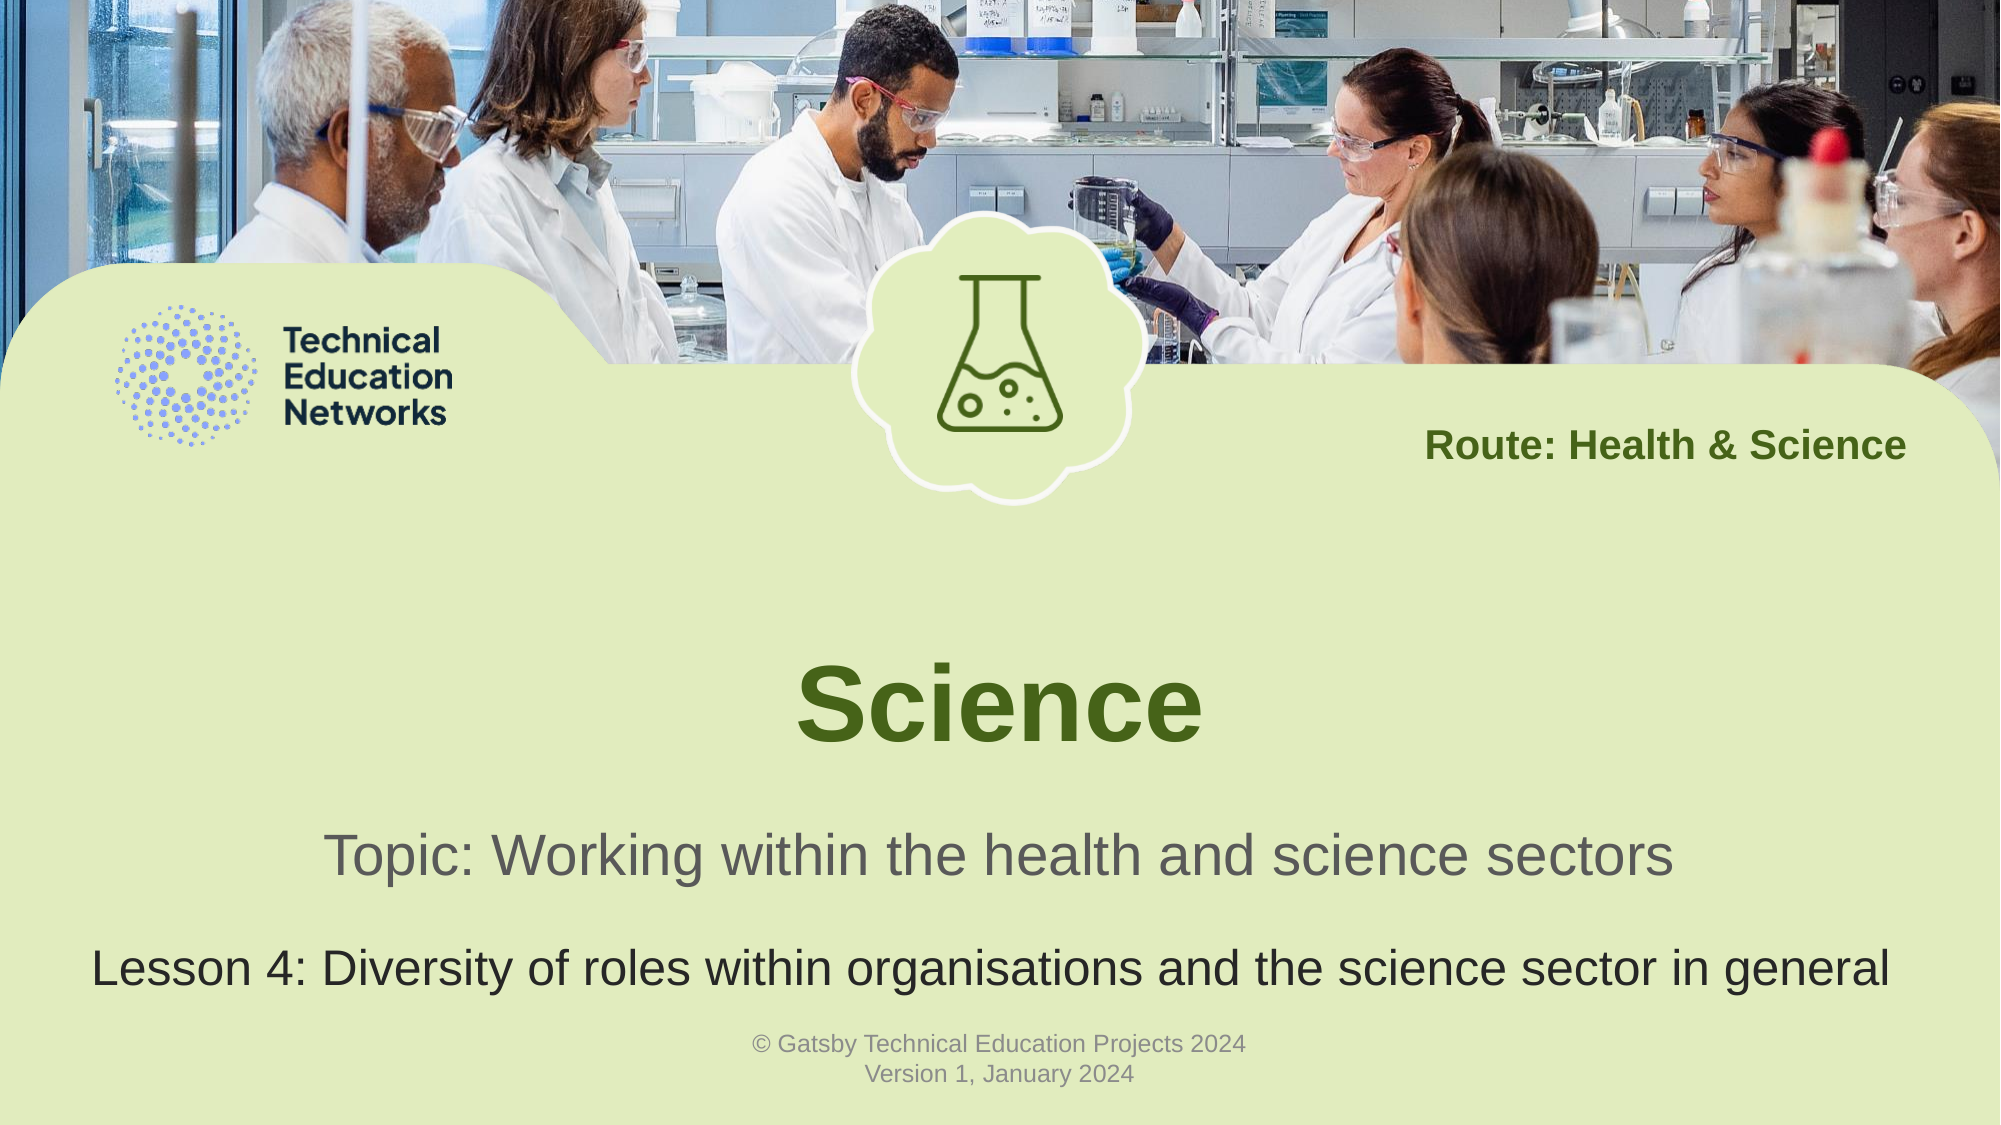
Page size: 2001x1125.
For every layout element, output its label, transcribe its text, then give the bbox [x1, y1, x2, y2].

subtitle Topic: Working within the health and science sectors [249, 804, 1750, 900]
title Science [249, 629, 1750, 773]
picture [0, 0, 2000, 1125]
list Route: Health & Science [999, 406, 1923, 494]
list Lesson 4: Diversity of roles within organisations and the science sector in general [71, 922, 1911, 998]
